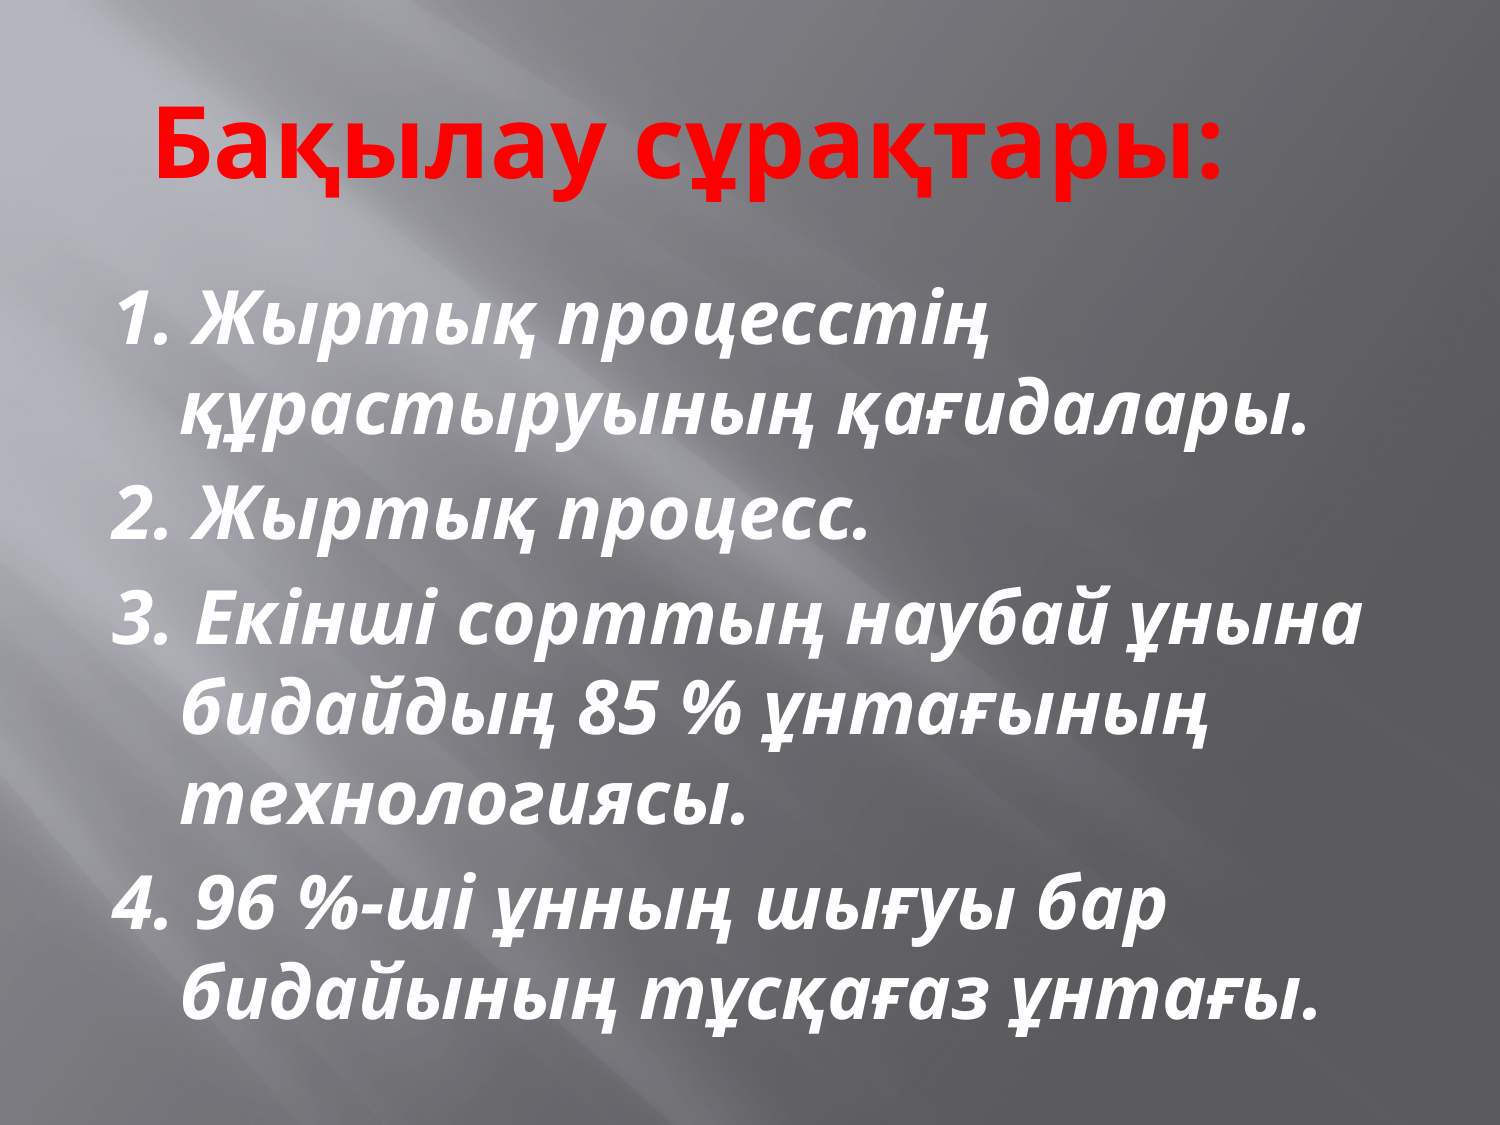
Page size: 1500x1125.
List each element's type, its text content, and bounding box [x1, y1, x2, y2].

list 1. Жыртық процесстiң құрастыруының қағидалары. 2. Жыртық процесс. 3. Екiншi сорттың наубай ұнына бидайдың 85 % ұнтағының технологиясы. 4. 96 %-шi ұнның шығуы бар бидайының тұсқағаз ұнтағы. [75, 262, 1425, 1035]
title Бақылау сұрақтары: [75, 45, 1301, 233]
